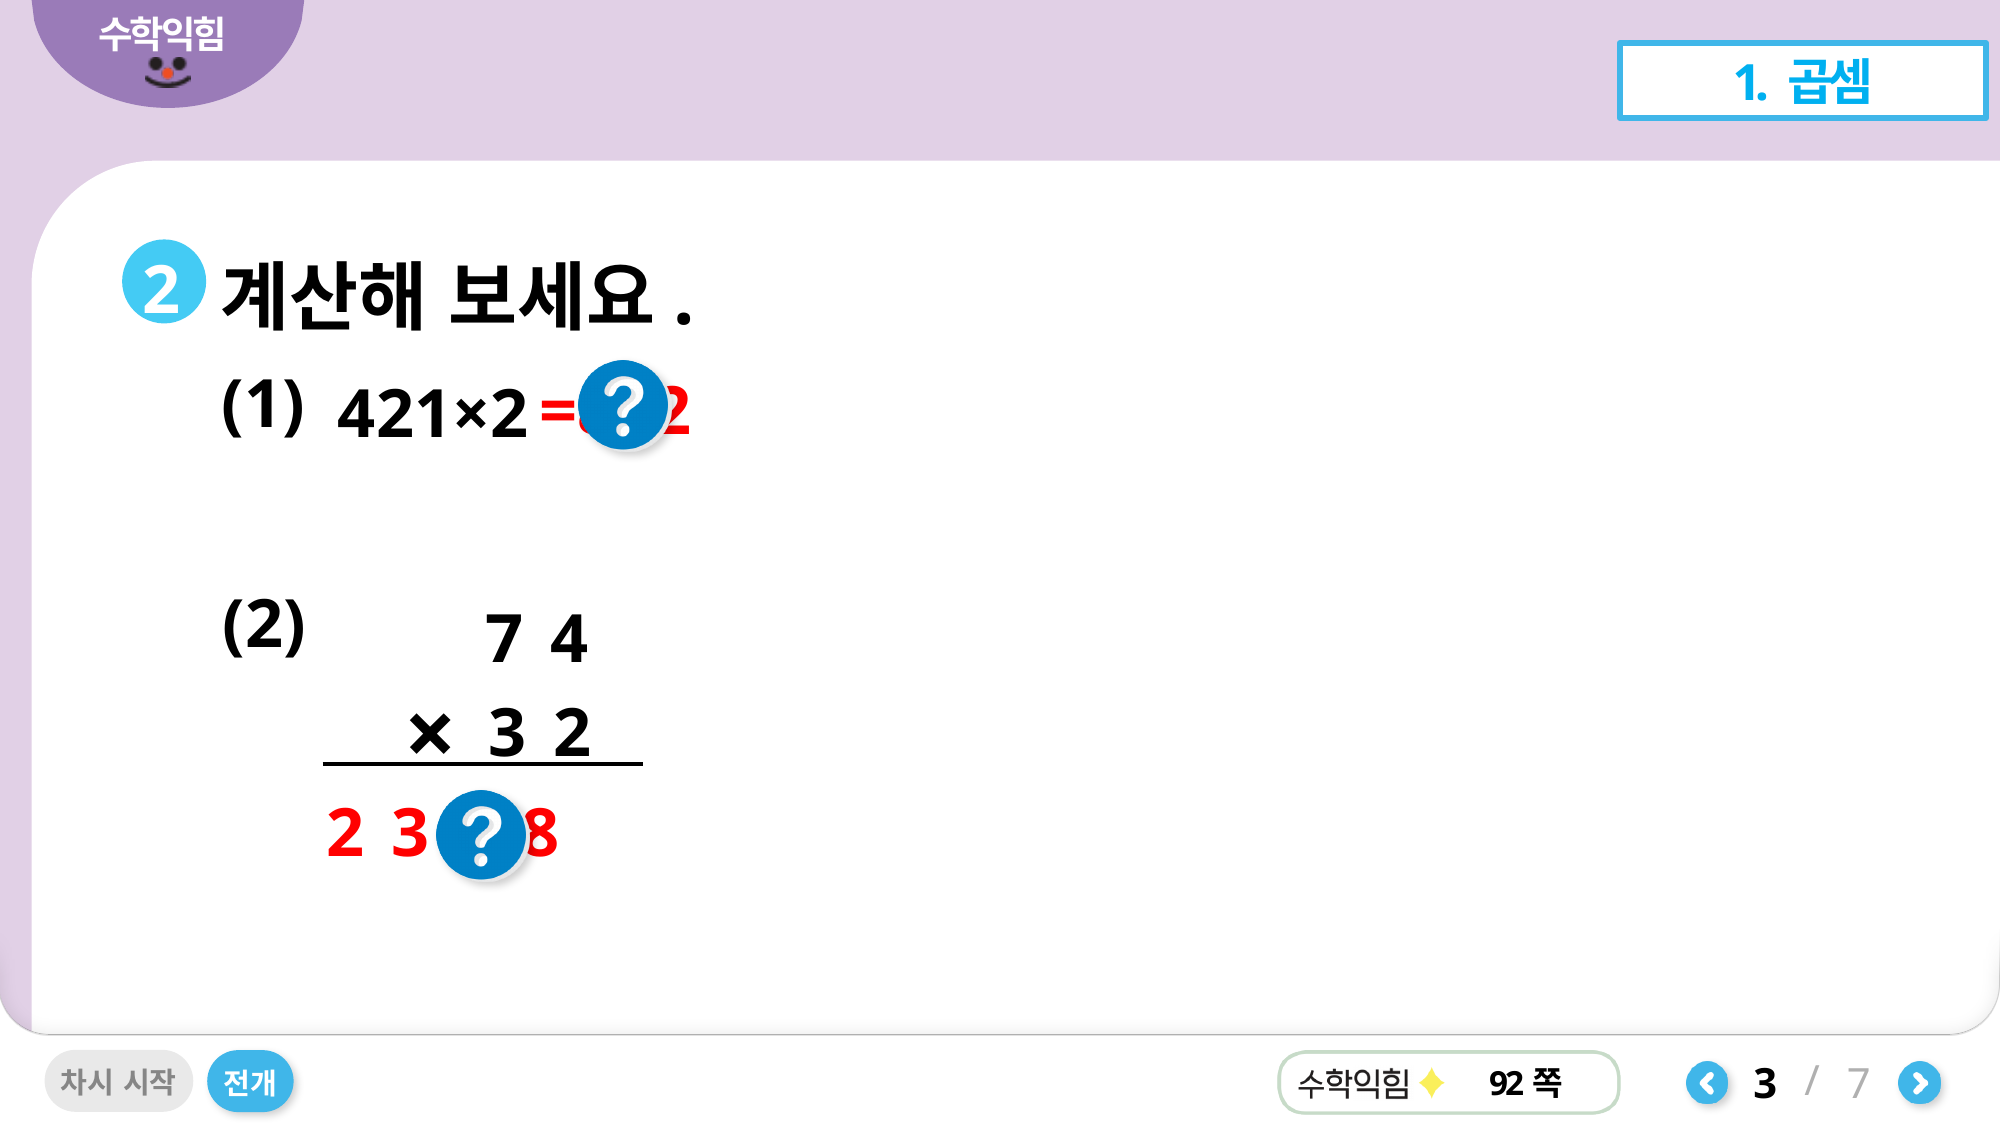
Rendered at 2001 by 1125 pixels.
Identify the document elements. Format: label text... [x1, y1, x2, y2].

text_box 7 4 [485, 579, 736, 672]
picture [436, 789, 530, 882]
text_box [1685, 1061, 1941, 1104]
text_box 1. 곱셈 [1619, 43, 1987, 118]
text_box (1) [206, 353, 321, 448]
text_box 3 2 [488, 673, 651, 766]
picture [578, 360, 672, 453]
text_box 계산해 보세요. [220, 231, 1857, 382]
picture [145, 57, 191, 88]
text_box =842 [539, 352, 765, 445]
text_box × [404, 652, 469, 745]
text_box (2) [208, 573, 322, 668]
text_box 2 [122, 239, 207, 324]
text_box 421×2 [337, 355, 563, 448]
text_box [38, 1048, 297, 1114]
text_box 2 3 6 8 [326, 773, 639, 866]
picture [0, 929, 2000, 1125]
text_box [1276, 1049, 1621, 1116]
